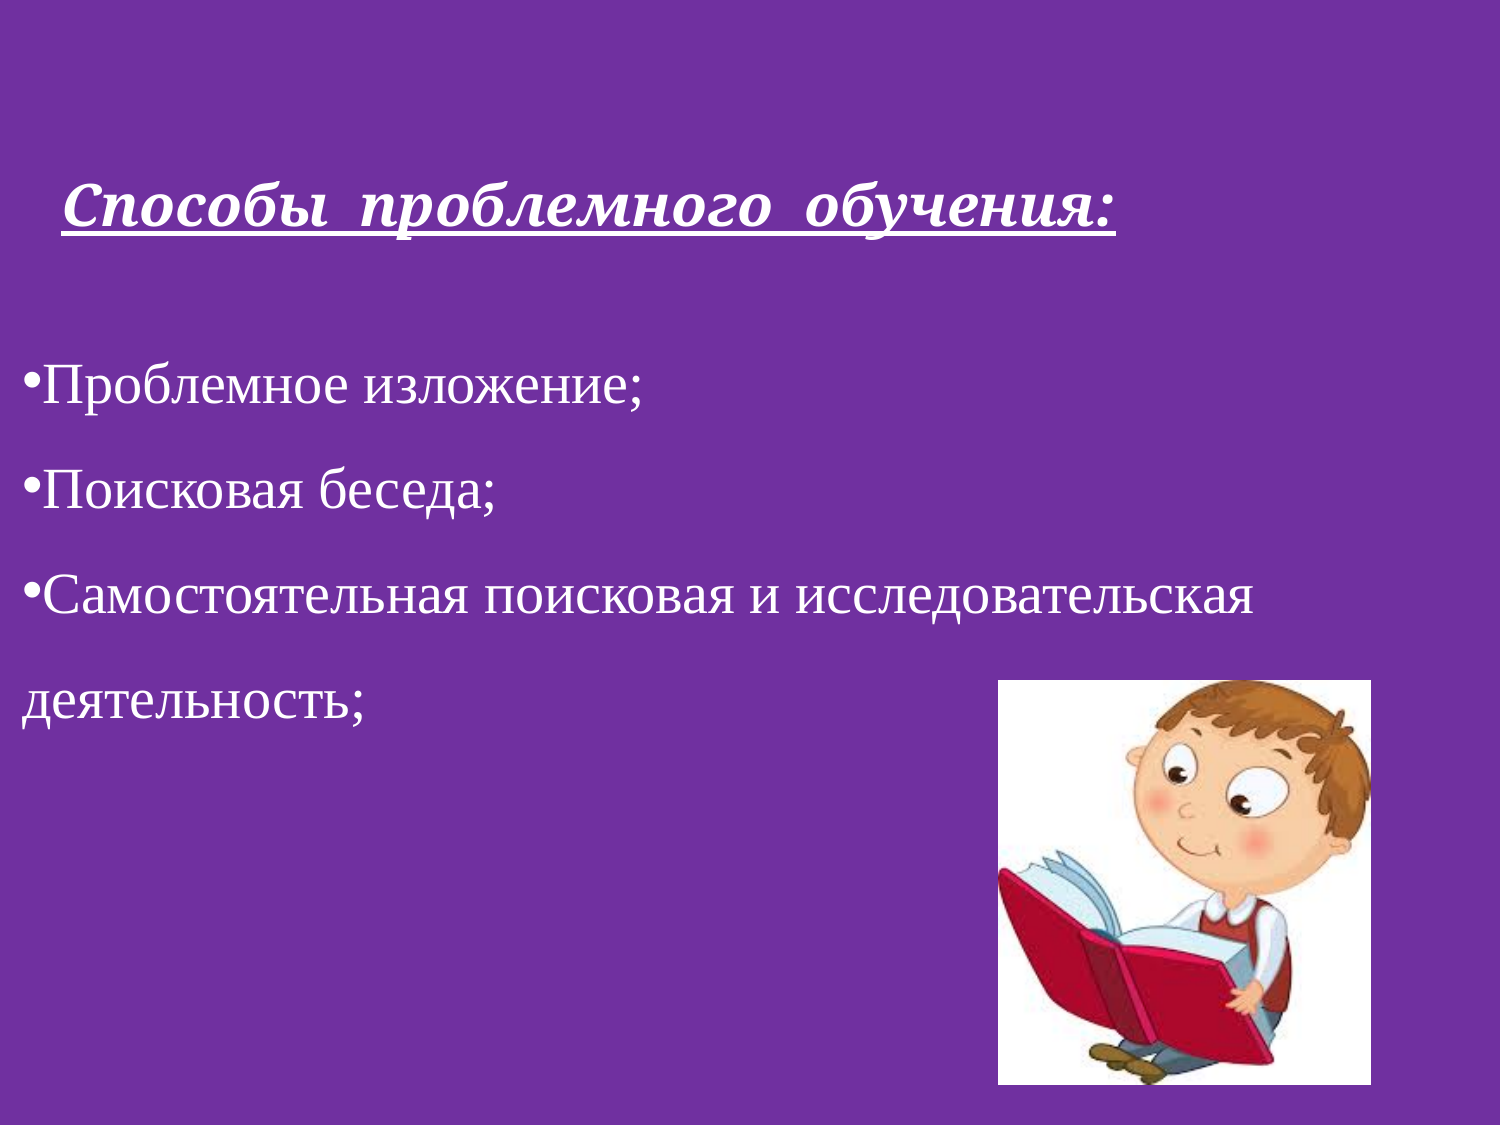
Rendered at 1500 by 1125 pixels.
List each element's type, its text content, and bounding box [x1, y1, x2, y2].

picture [997, 680, 1372, 1085]
text_box Проблемное изложение; Поисковая беседа; Самостоятельная поисковая и исследовательская деятельность; [7, 302, 1285, 738]
text_box Способы проблемного обучения: [46, 160, 1132, 246]
